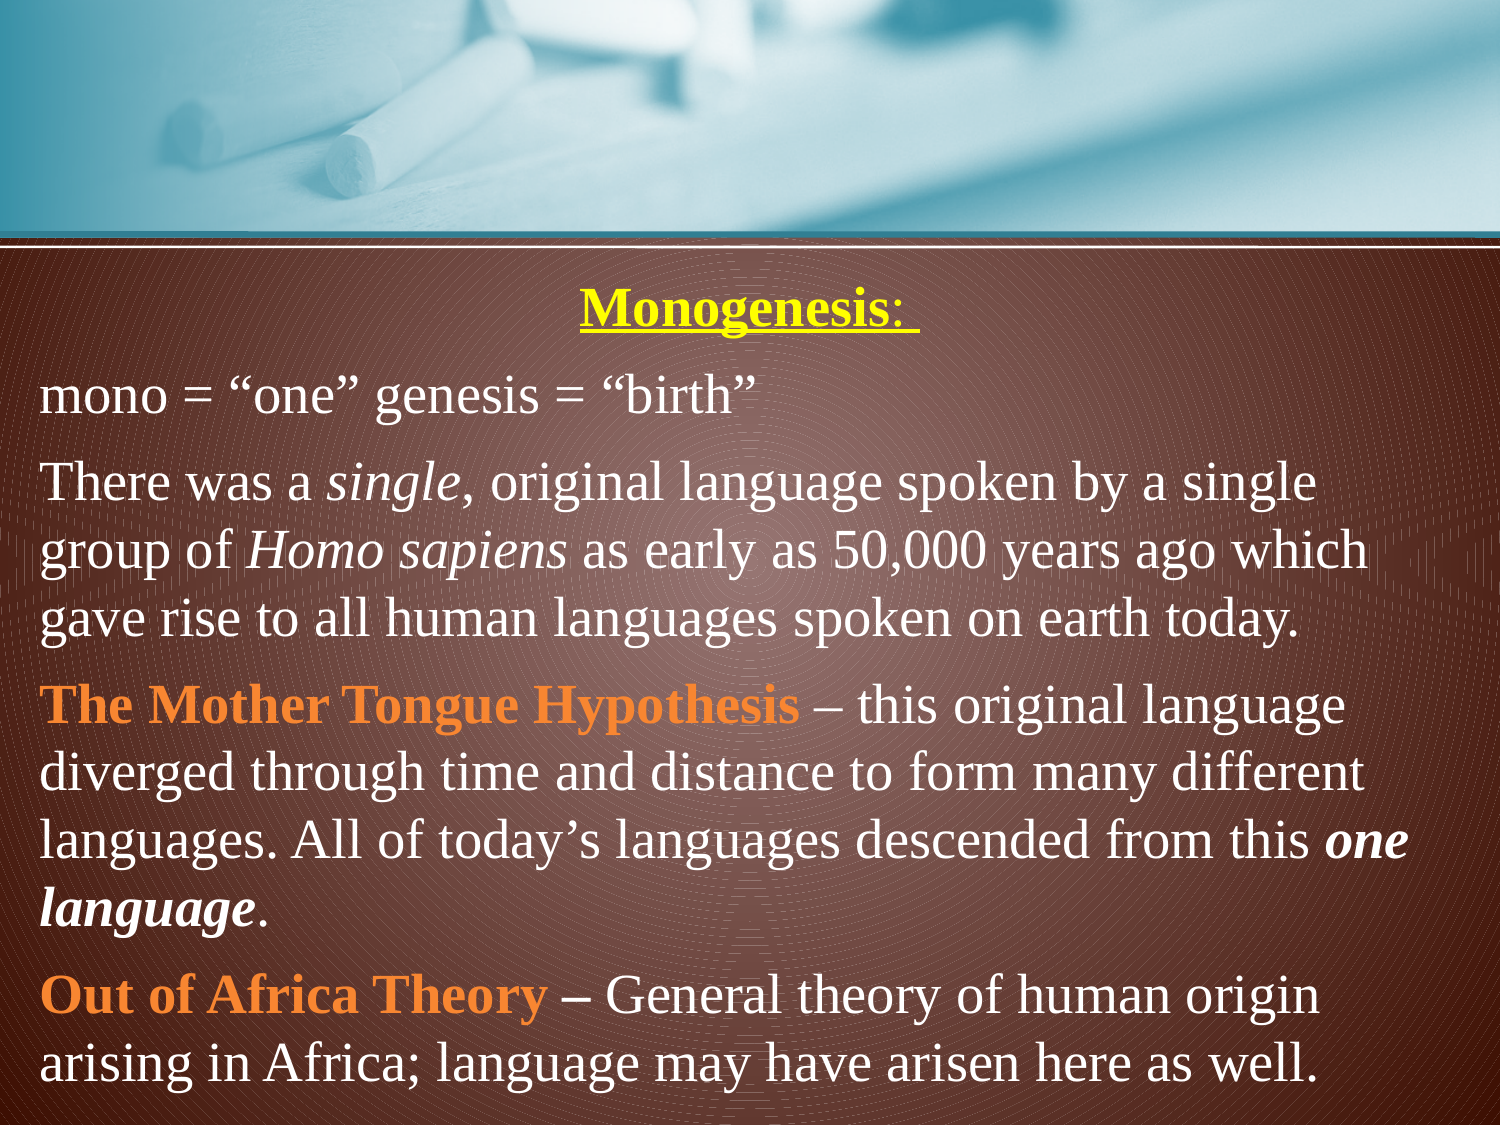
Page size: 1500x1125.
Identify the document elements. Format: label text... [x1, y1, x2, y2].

list Monogenesis: mono = “one” genesis = “birth” There was a single, original language spoken by a single group of Homo sapiens as early as 50,000 years ago which gave rise to all human languages spoken on earth today. The Mother Tongue Hypothesis – this original language diverged through time and distance to form many different languages. All of today’s languages descended from this one language. Out of Africa Theory – General theory of human origin arising in Africa; language may have arisen here as well. [24, 262, 1475, 1100]
